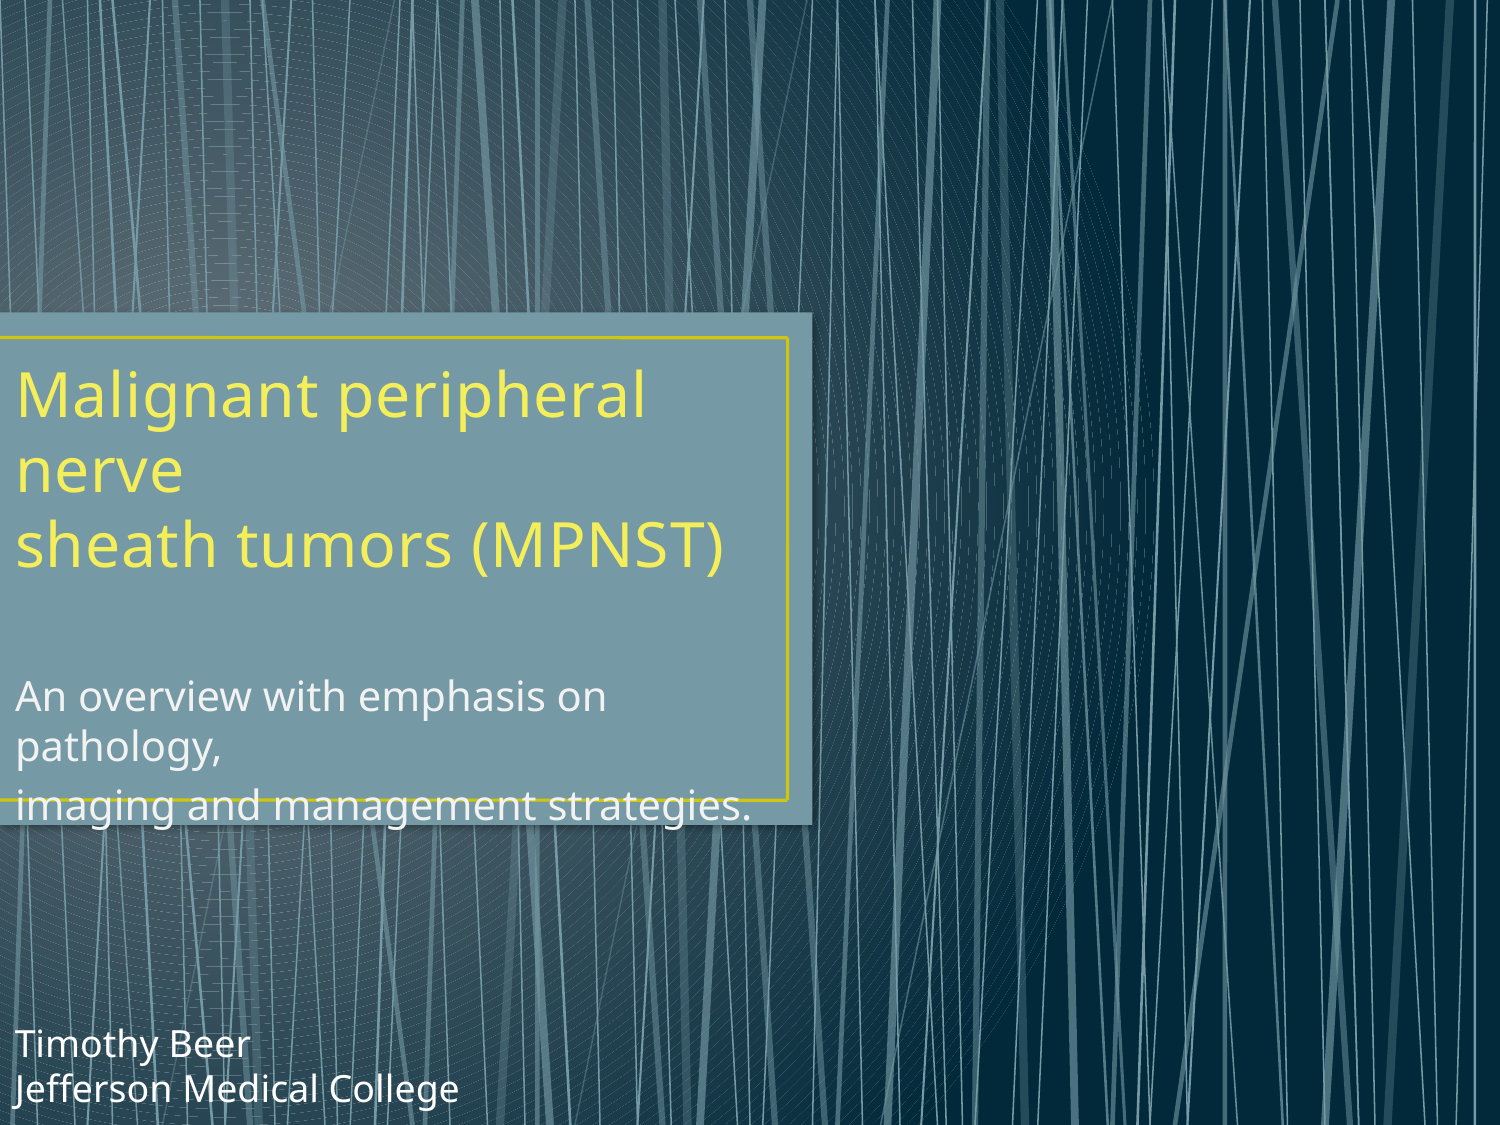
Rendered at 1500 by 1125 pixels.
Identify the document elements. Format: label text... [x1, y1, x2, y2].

title Malignant peripheral nerve sheath tumors (MPNST) [0, 299, 788, 588]
text_box Timothy Beer Jefferson Medical College [0, 1012, 1500, 1118]
subtitle An overview with emphasis on pathology, imaging and management strategies. [0, 662, 788, 863]
